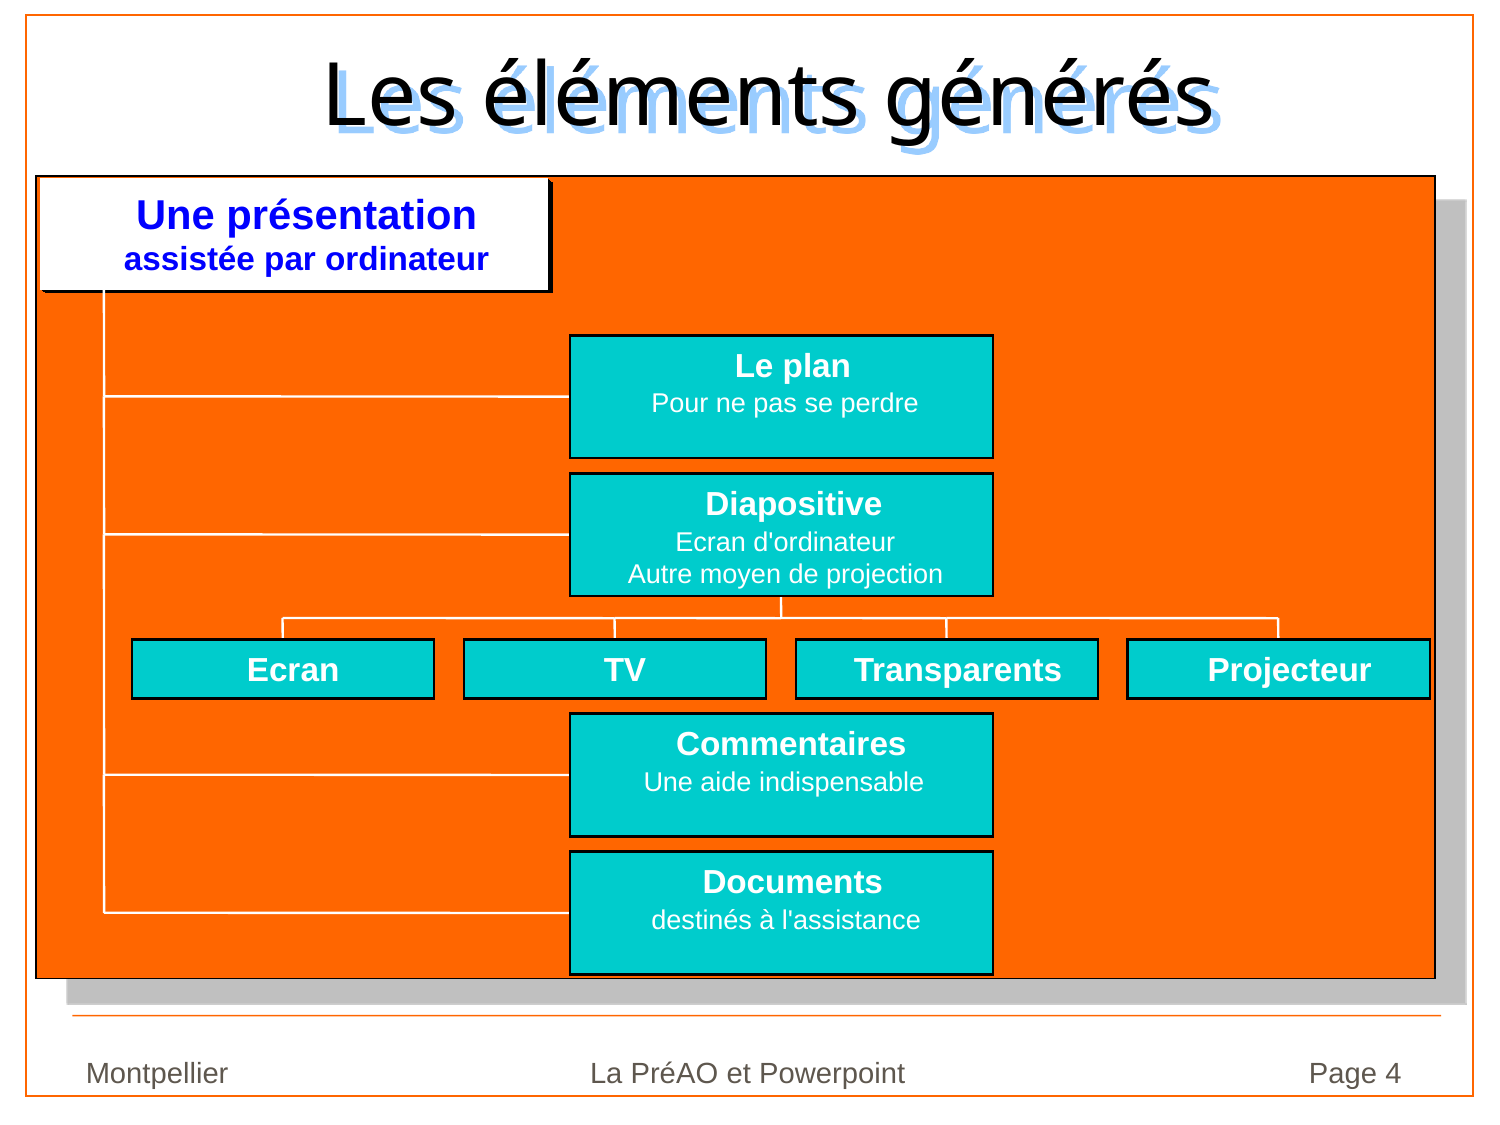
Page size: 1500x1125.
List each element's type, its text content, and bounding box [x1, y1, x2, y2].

text_box [45, 289, 103, 293]
text_box [570, 335, 994, 459]
text_box [570, 851, 994, 975]
footer La PréAO et Powerpoint [437, 1021, 1051, 1098]
slide_number Page 4 [1103, 1021, 1417, 1098]
text_box [104, 188, 552, 293]
text_box [132, 639, 435, 699]
slide_number Montpellier [70, 1021, 384, 1098]
text_box [464, 639, 767, 699]
text_box [40, 179, 547, 289]
title Les éléments générés [112, 37, 1426, 179]
text_box [795, 639, 1099, 699]
text_box [1127, 639, 1430, 699]
text_box [570, 713, 994, 837]
text_box [570, 473, 994, 597]
text_box [35, 175, 1435, 979]
